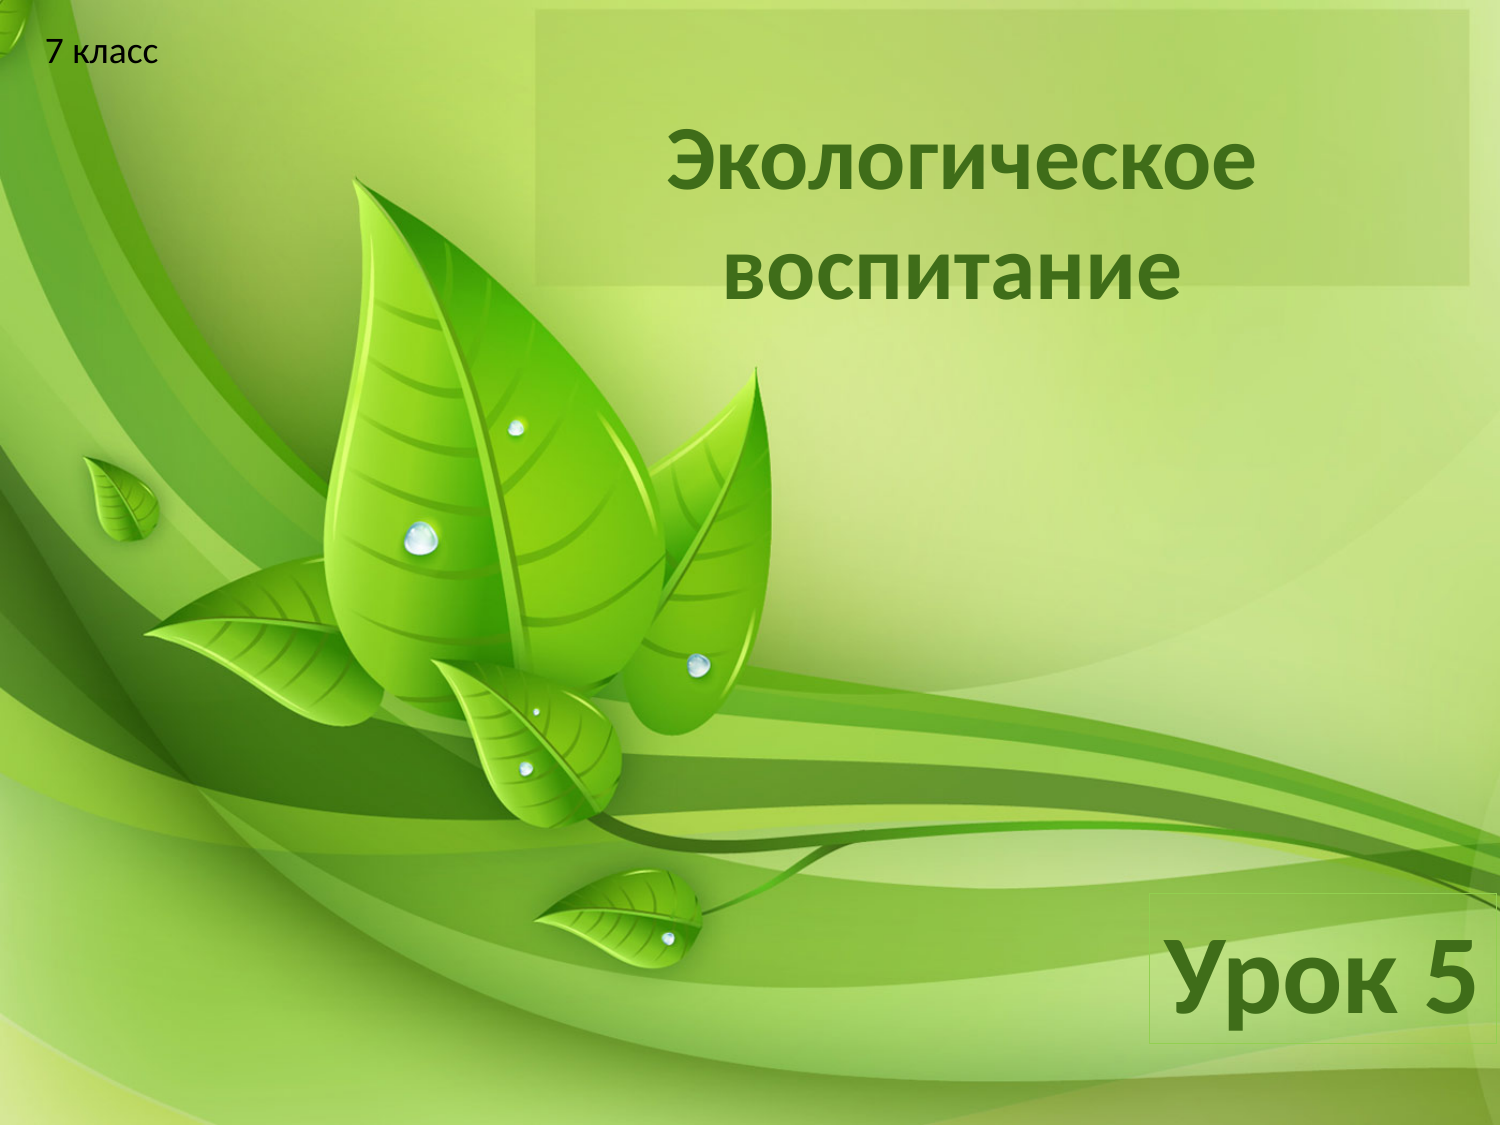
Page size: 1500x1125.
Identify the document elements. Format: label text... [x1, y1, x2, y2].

title Экологическое воспитание [454, 19, 1471, 398]
picture [0, 0, 1500, 1125]
text_box Урок 5 [1149, 893, 1497, 1044]
text_box 7 класс [30, 19, 174, 79]
